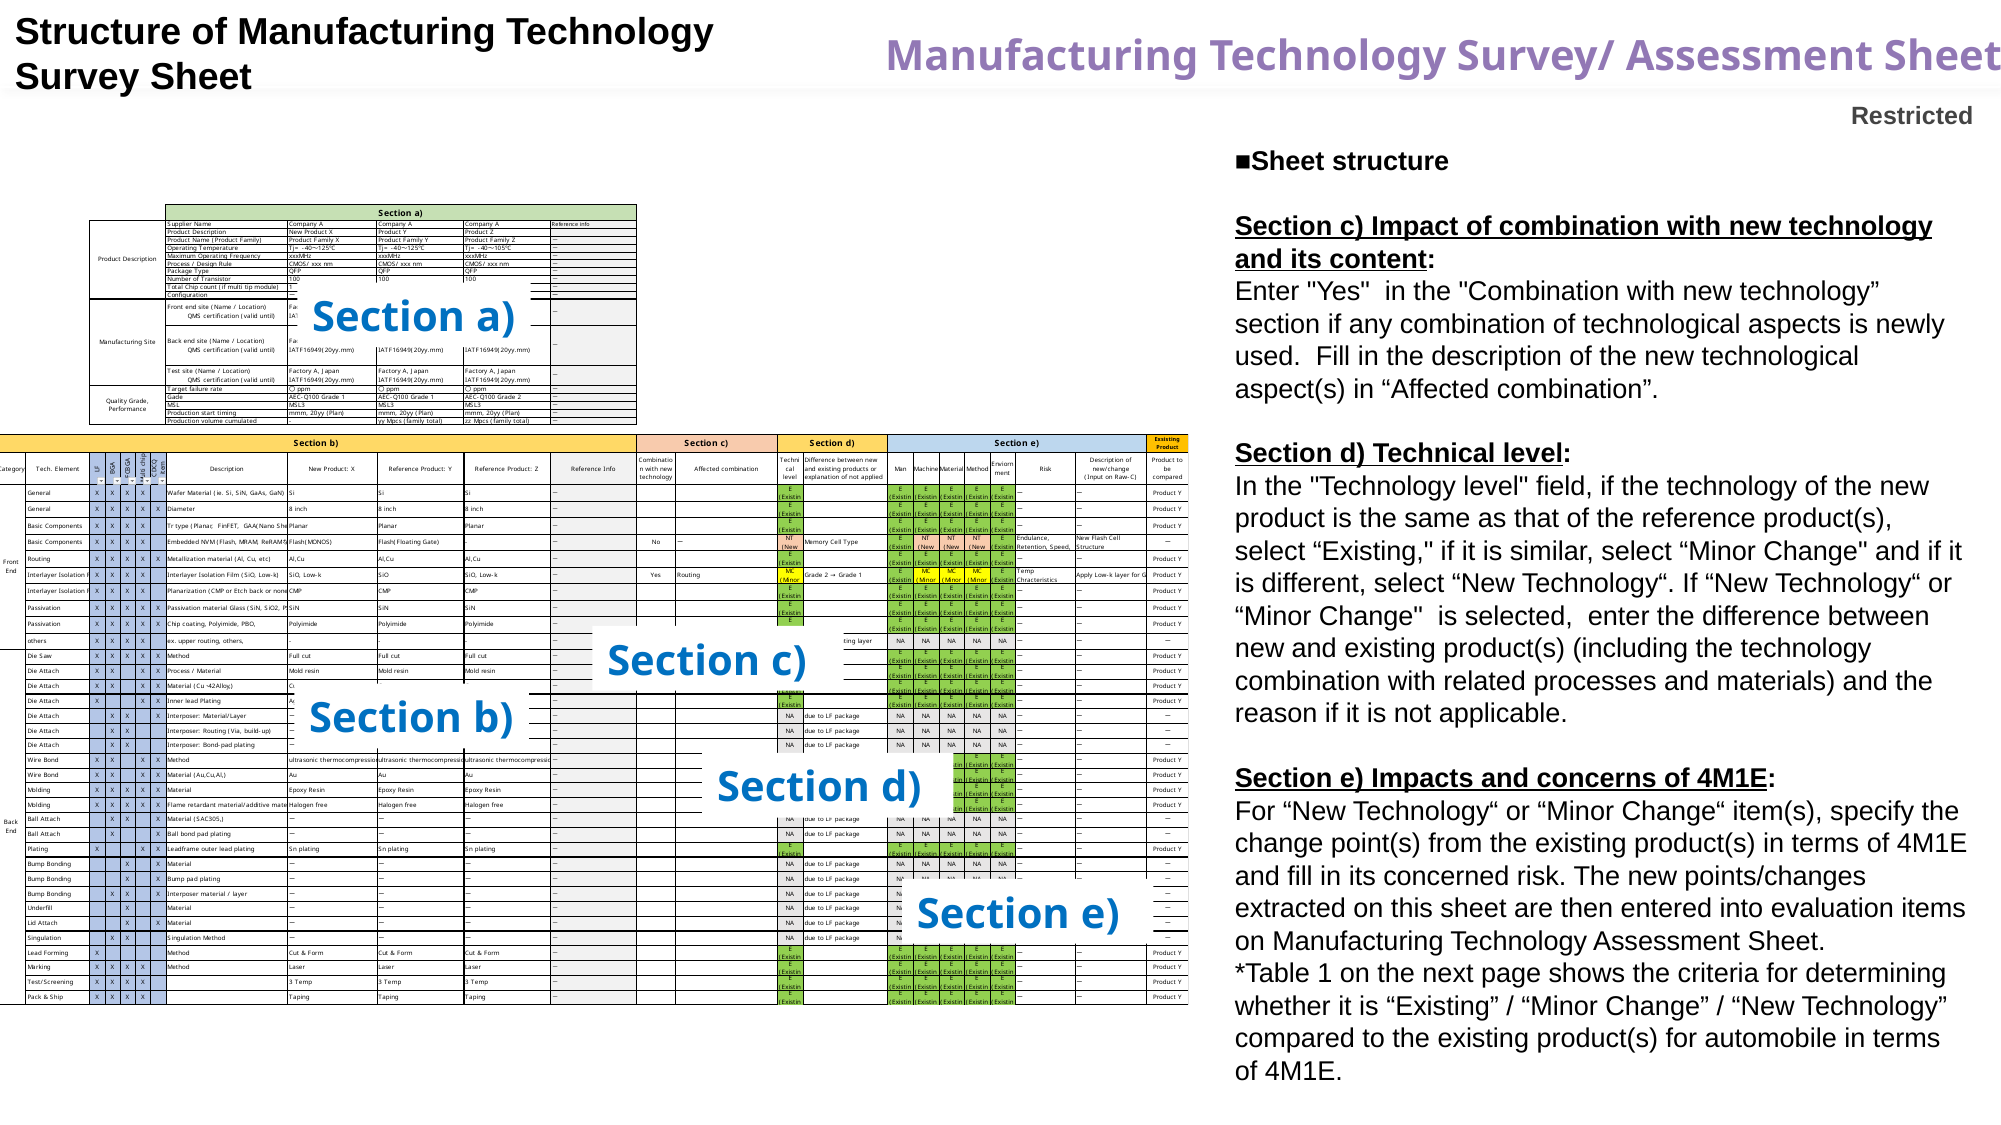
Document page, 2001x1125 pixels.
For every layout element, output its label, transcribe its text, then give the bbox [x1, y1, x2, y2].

picture [0, 204, 1189, 1006]
text_box Structure of Manufacturing Technology Survey Sheet [0, 0, 1104, 105]
text_box Restricted [1829, 92, 1989, 137]
text_box ■Sheet structure Section c) Impact of combination with new technology and its content: Enter "Yes" in the "Combination with new technology” section if any combination of technological aspects is newly used. Fill in the description of the new technological aspect(s) in “Affected combination”. Section d) Technical level: In the "Technology level" field, if the technology of the new product is the same as that of the reference product(s), select “Existing," if it is similar, select “Minor Change" and if it is different, select “New Technology“. If “New Technology“ or “Minor Change" is selected, enter the difference between new and existing product(s) (including the technology combination with related processes and materials) and the reason if it is not applicable. Section e) Impacts and concerns of 4M1E: For “New Technology“ or “Minor Change“ item(s), specify the change point(s) from the existing product(s) in terms of 4M1E and fill in its concerned risk. The new points/changes extracted on this sheet are then entered into evaluation items on Manufacturing Technology Assessment Sheet. *Table 1 on the next page shows the criteria for determining whether it is “Existing” / “Minor Change” / “New Technology” compared to the existing product(s) for automobile in terms of 4M1E. [1220, 136, 1984, 1093]
